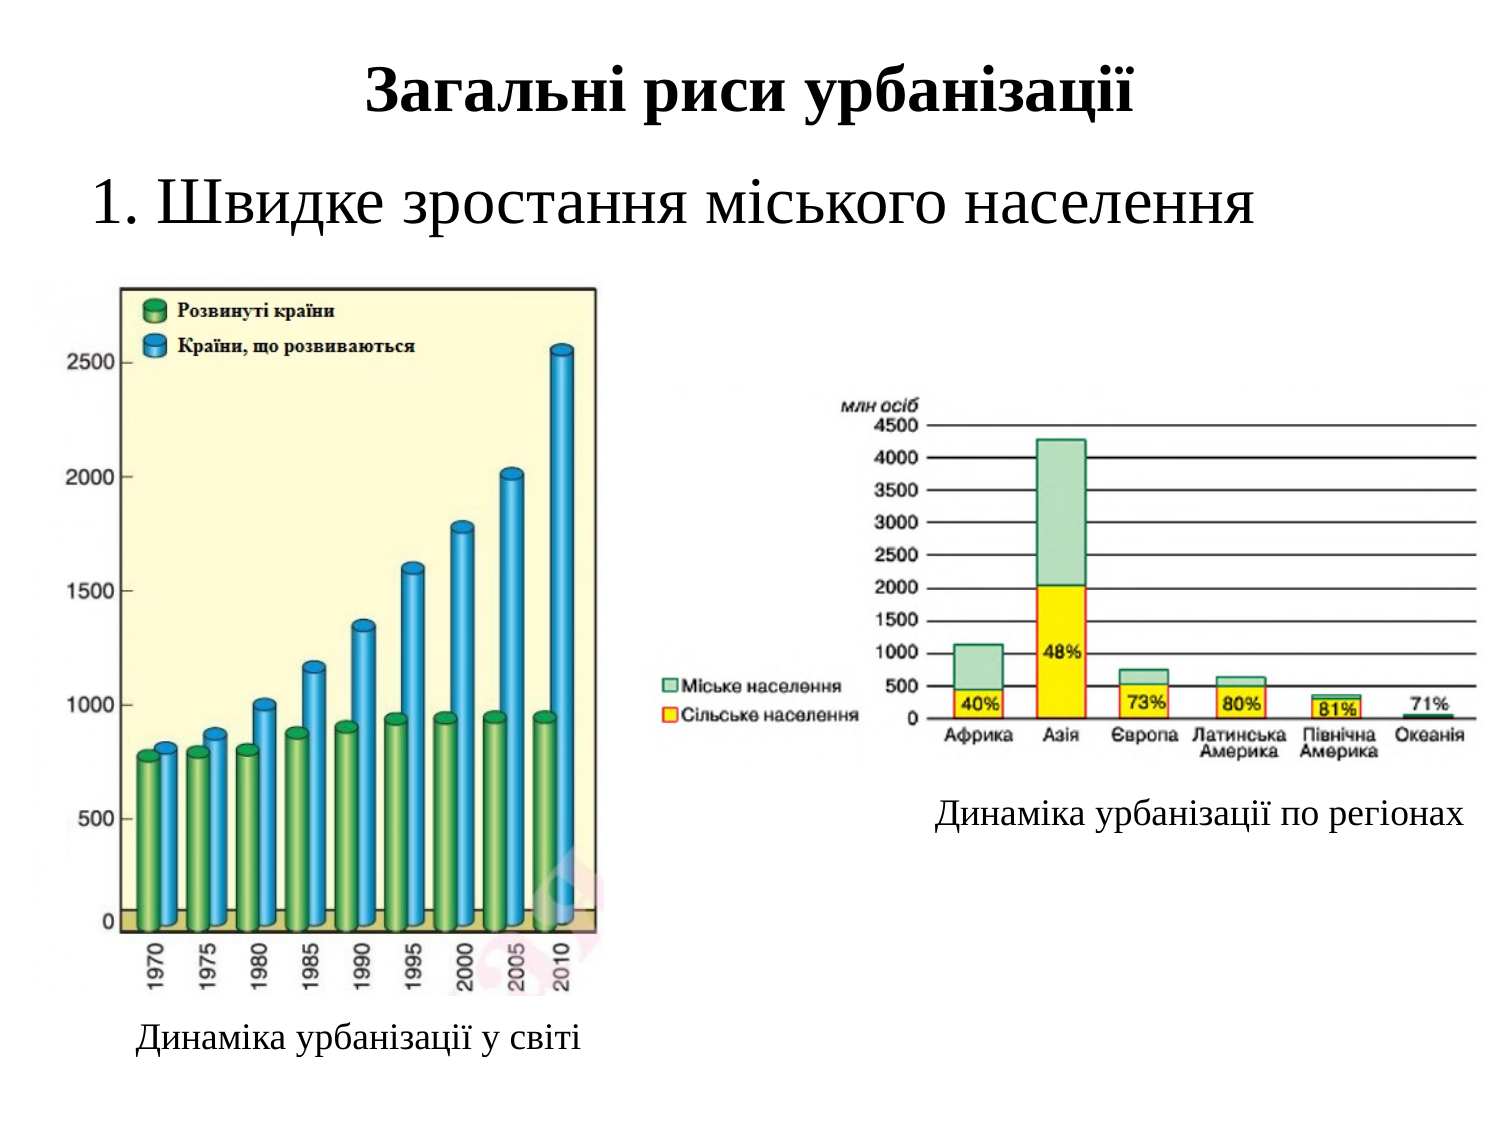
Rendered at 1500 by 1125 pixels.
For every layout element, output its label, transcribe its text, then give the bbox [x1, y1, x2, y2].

picture [31, 278, 605, 996]
text_box Динаміка урбанізації по регіонах [920, 780, 1480, 840]
text_box Динаміка урбанізації у світі [120, 1004, 598, 1065]
title Загальні риси урбанізації [75, 45, 1425, 126]
picture [643, 385, 1483, 764]
list 1. Швидке зростання міського населення [75, 149, 1425, 1005]
